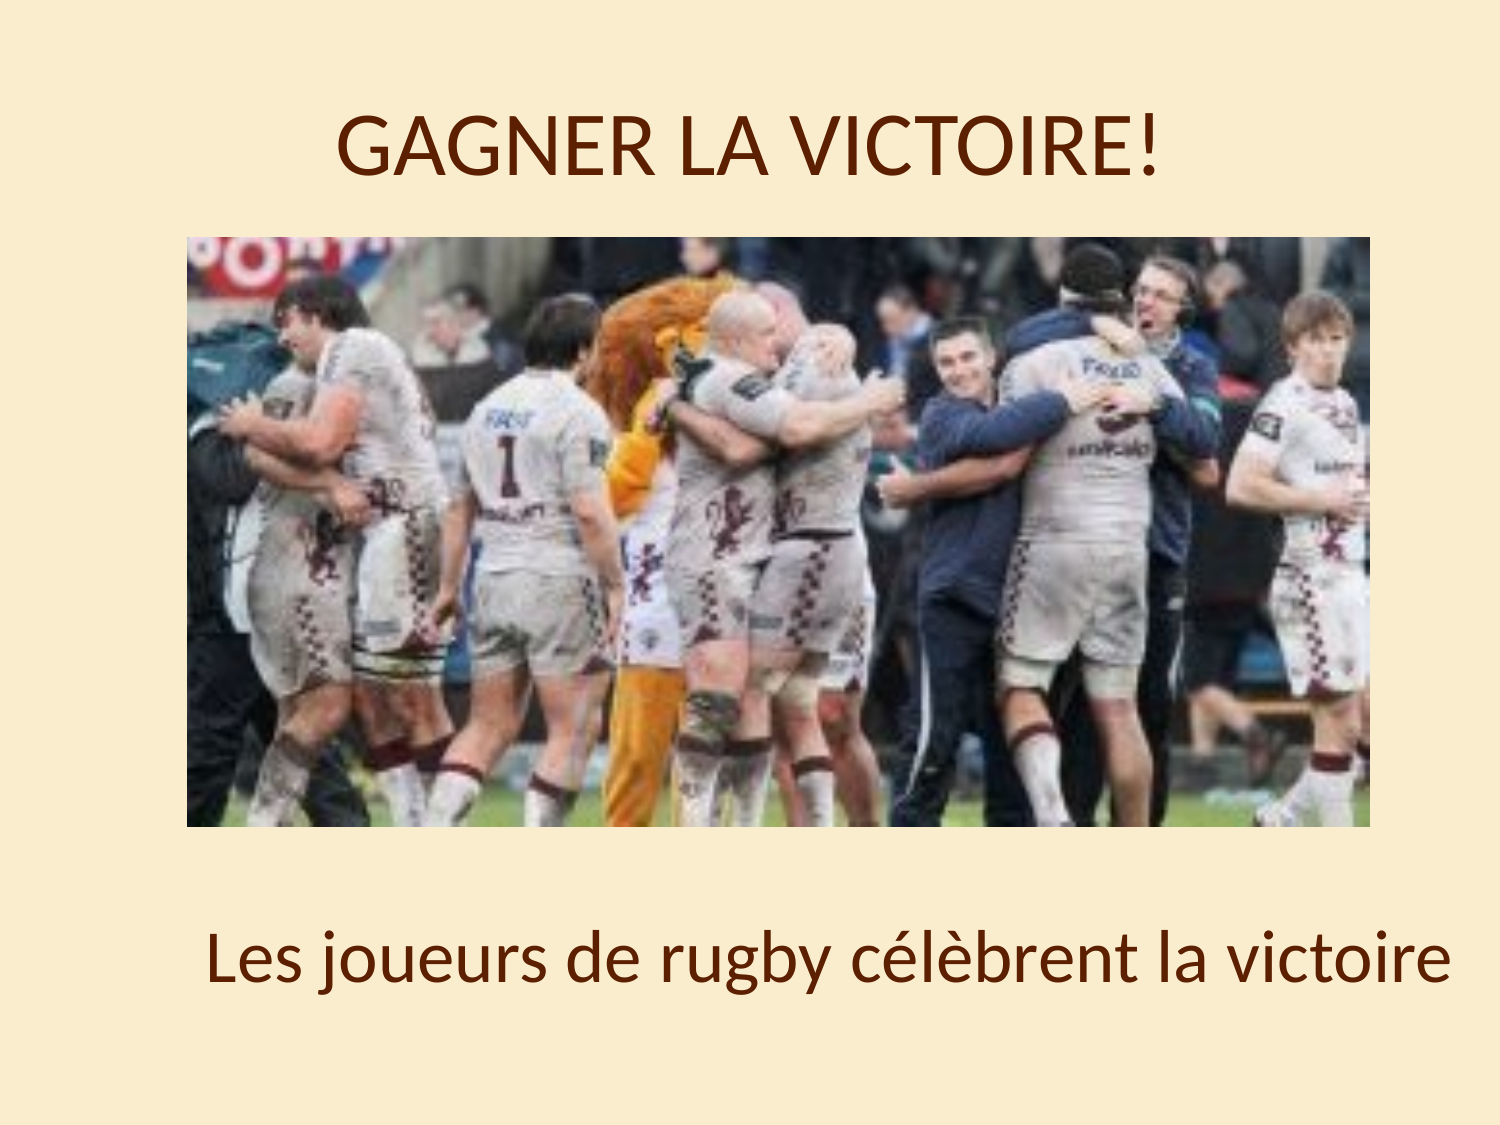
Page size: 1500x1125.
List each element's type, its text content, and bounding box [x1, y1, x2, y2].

title GAGNER LA VICTOIRE! [75, 45, 1425, 233]
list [187, 237, 1370, 827]
text_box Les joueurs de rugby célèbrent la victoire [190, 899, 1469, 1005]
